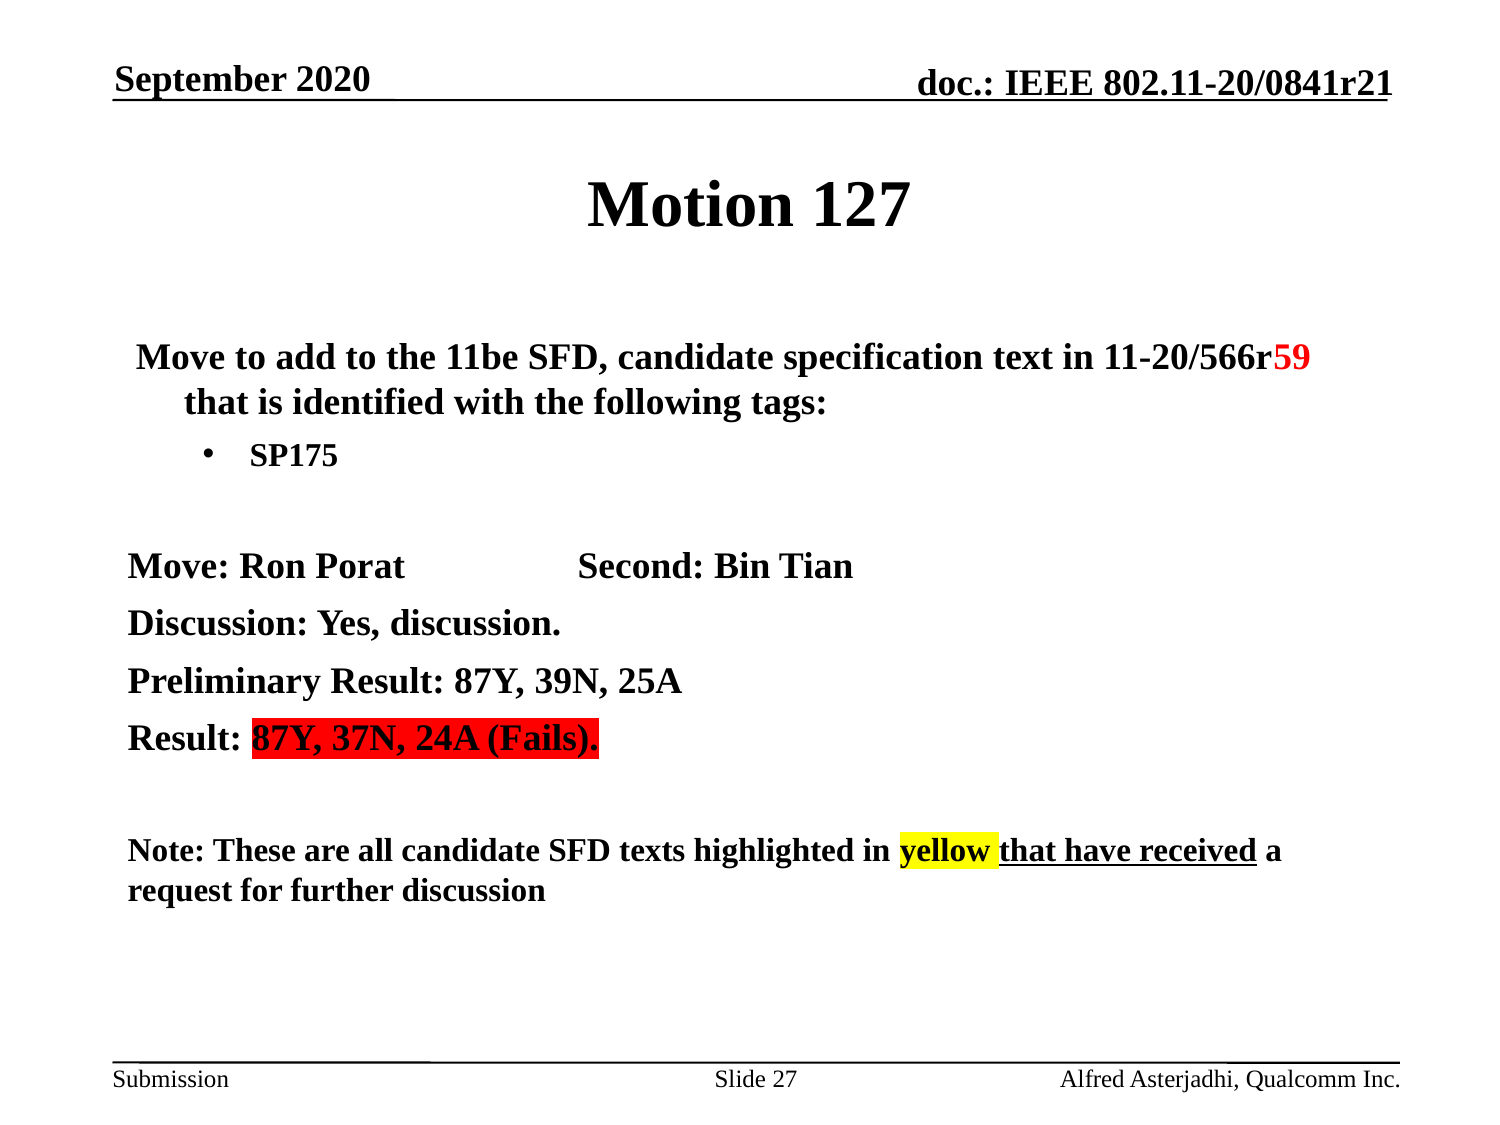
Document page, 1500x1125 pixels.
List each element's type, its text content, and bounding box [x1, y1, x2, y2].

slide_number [114, 54, 423, 100]
footer Alfred Asterjadhi, Qualcomm Inc. [878, 1061, 1402, 1093]
slide_number Slide 27 [712, 1061, 800, 1123]
title Motion 127 [112, 112, 1388, 288]
list Move to add to the 11be SFD, candidate specification text in 11-20/566r59 that is identified with the following tags: SP175 Move: Ron Porat Second: Bin Tian Discussion: Yes, discussion. Preliminary Result: 87Y, 39N, 25A Result: 87Y, 37N, 24A (Fails). Note: These are all candidate SFD texts highlighted in yellow that have received a request for further discussion [112, 324, 1388, 1063]
